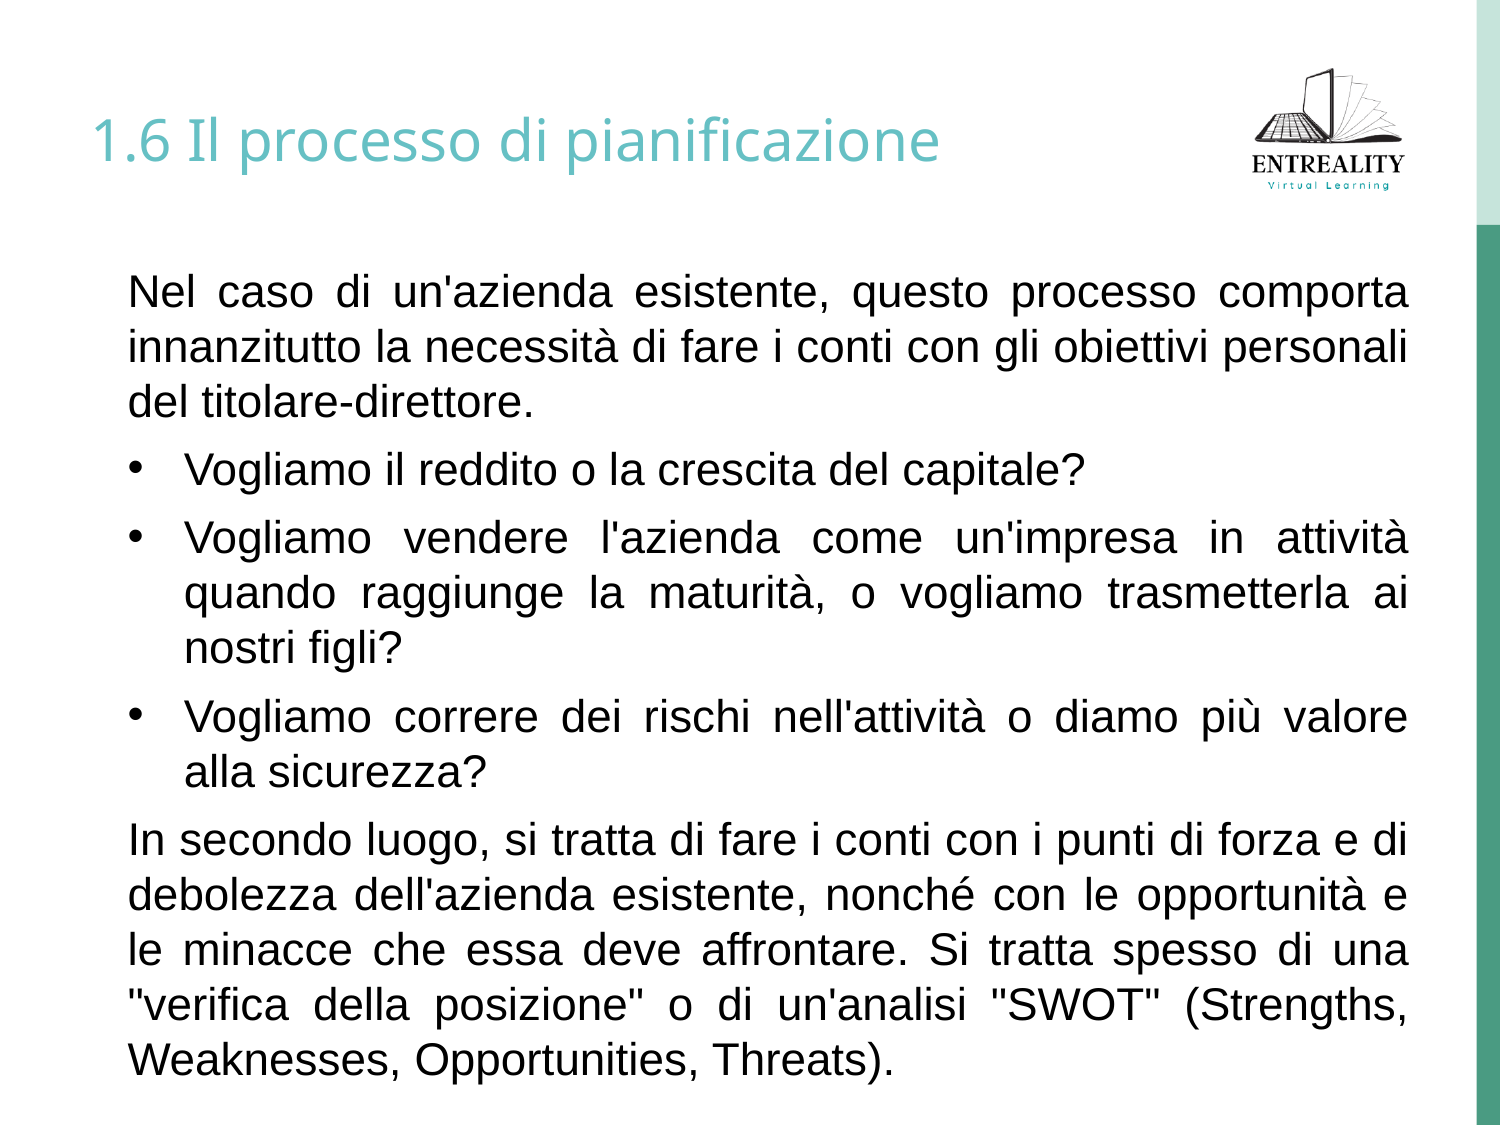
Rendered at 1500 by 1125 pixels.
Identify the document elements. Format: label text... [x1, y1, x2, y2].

title 1.6 Il processo di pianificazione [75, 25, 1133, 181]
list Nel caso di un'azienda esistente, questo processo comporta innanzitutto la necessità di fare i conti con gli obiettivi personali del titolare-direttore. Vogliamo il reddito o la crescita del capitale? Vogliamo vendere l'azienda come un'impresa in attività quando raggiunge la maturità, o vogliamo trasmetterla ai nostri figli? Vogliamo correre dei rischi nell'attività o diamo più valore alla sicurezza? In secondo luogo, si tratta di fare i conti con i punti di forza e di debolezza dell'azienda esistente, nonché con le opportunità e le minacce che essa deve affrontare. Si tratta spesso di una "verifica della posizione" o di un'analisi "SWOT" (Strengths, Weaknesses, Opportunities, Threats). [75, 253, 1425, 1092]
picture [1198, 0, 1458, 259]
